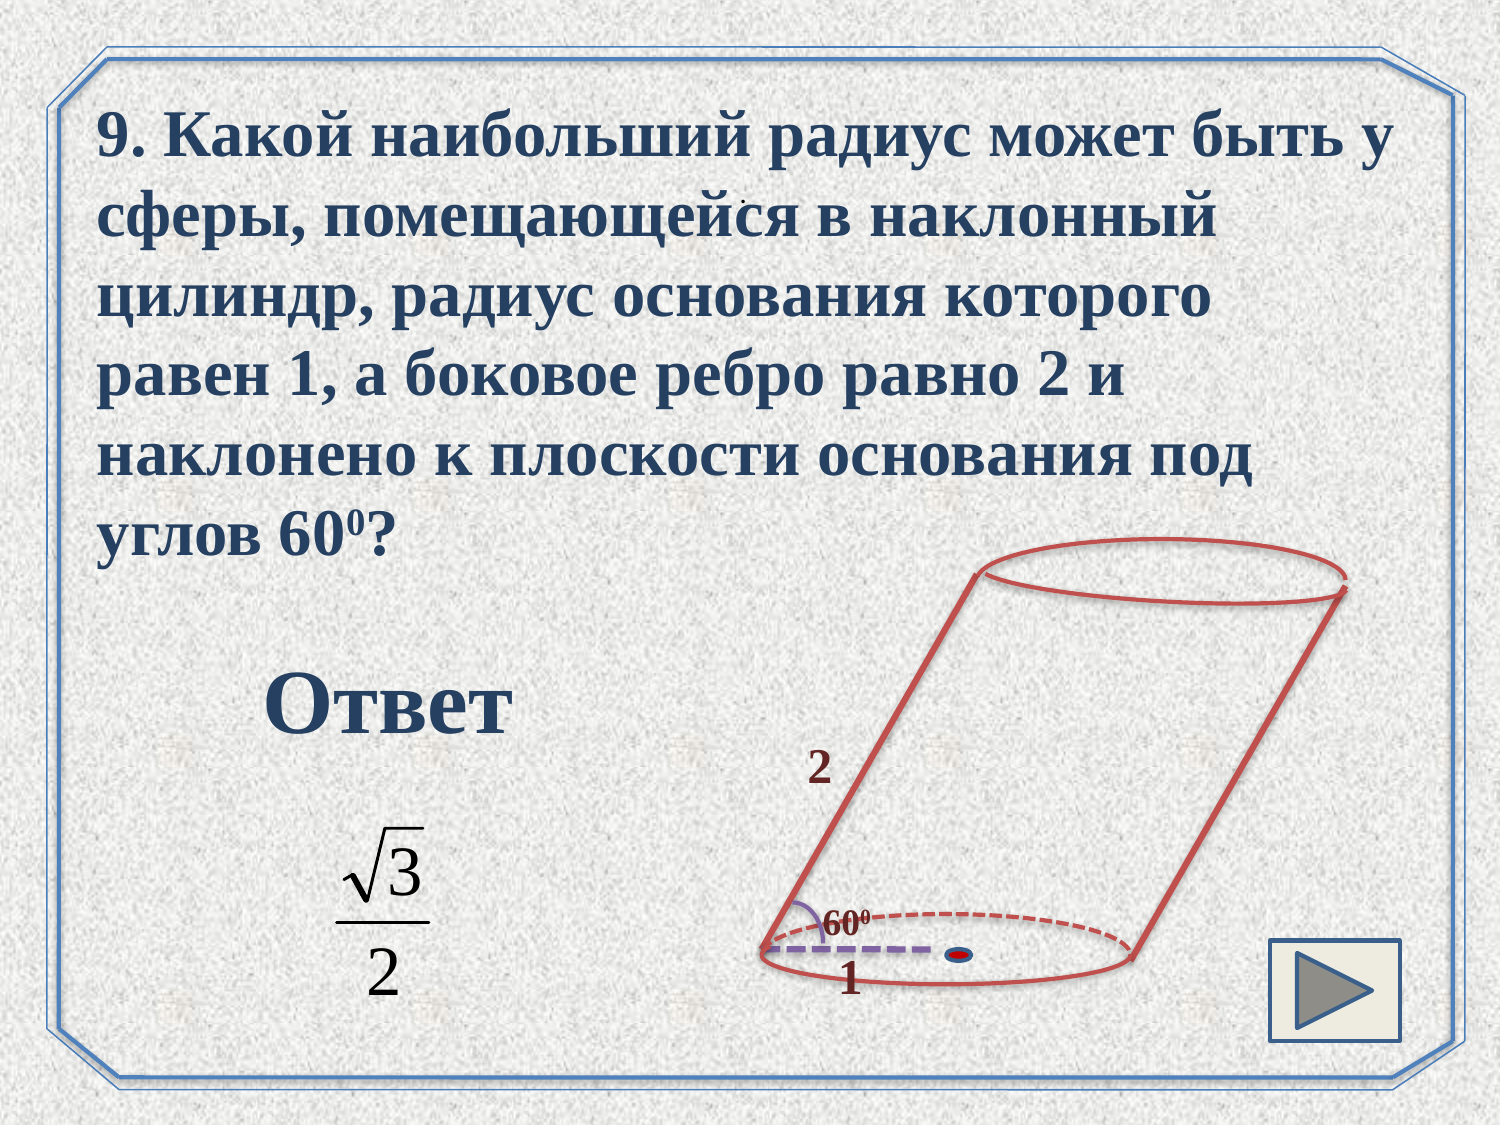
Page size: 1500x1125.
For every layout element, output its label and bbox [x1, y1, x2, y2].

text_box [324, 810, 444, 1012]
text_box [761, 538, 1348, 1014]
picture [0, 0, 1500, 1125]
text_box [46, 46, 1466, 1091]
